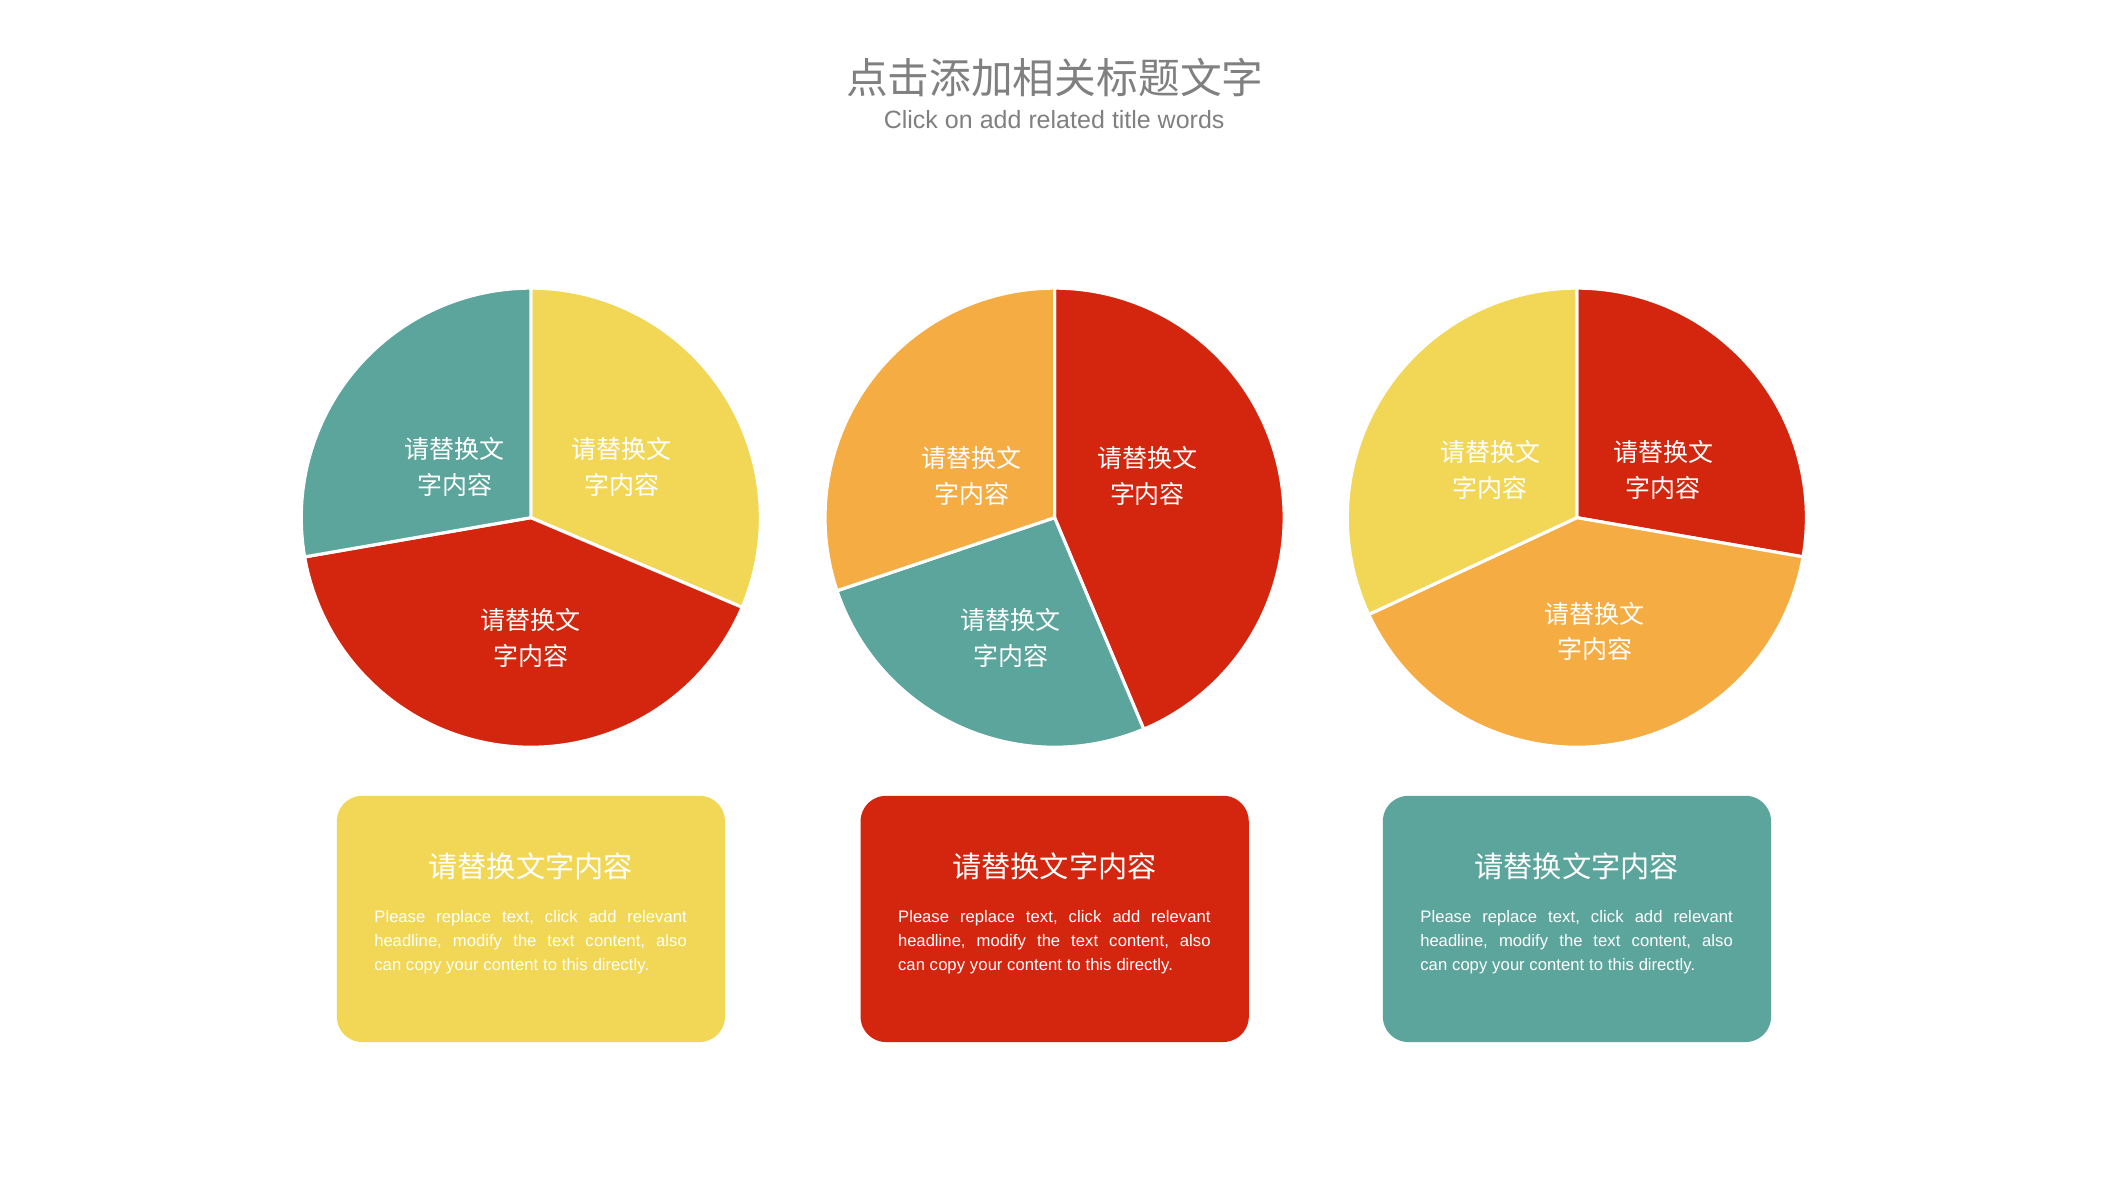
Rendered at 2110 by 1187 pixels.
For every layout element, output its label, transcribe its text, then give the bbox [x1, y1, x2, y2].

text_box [777, 278, 1300, 757]
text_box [254, 278, 777, 757]
text_box Click on add related title words [864, 95, 1246, 158]
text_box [860, 795, 1249, 1043]
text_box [336, 795, 726, 1043]
text_box 点击添加相关标题文字 [803, 44, 1307, 107]
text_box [1300, 278, 1854, 757]
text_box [1382, 795, 1772, 1043]
